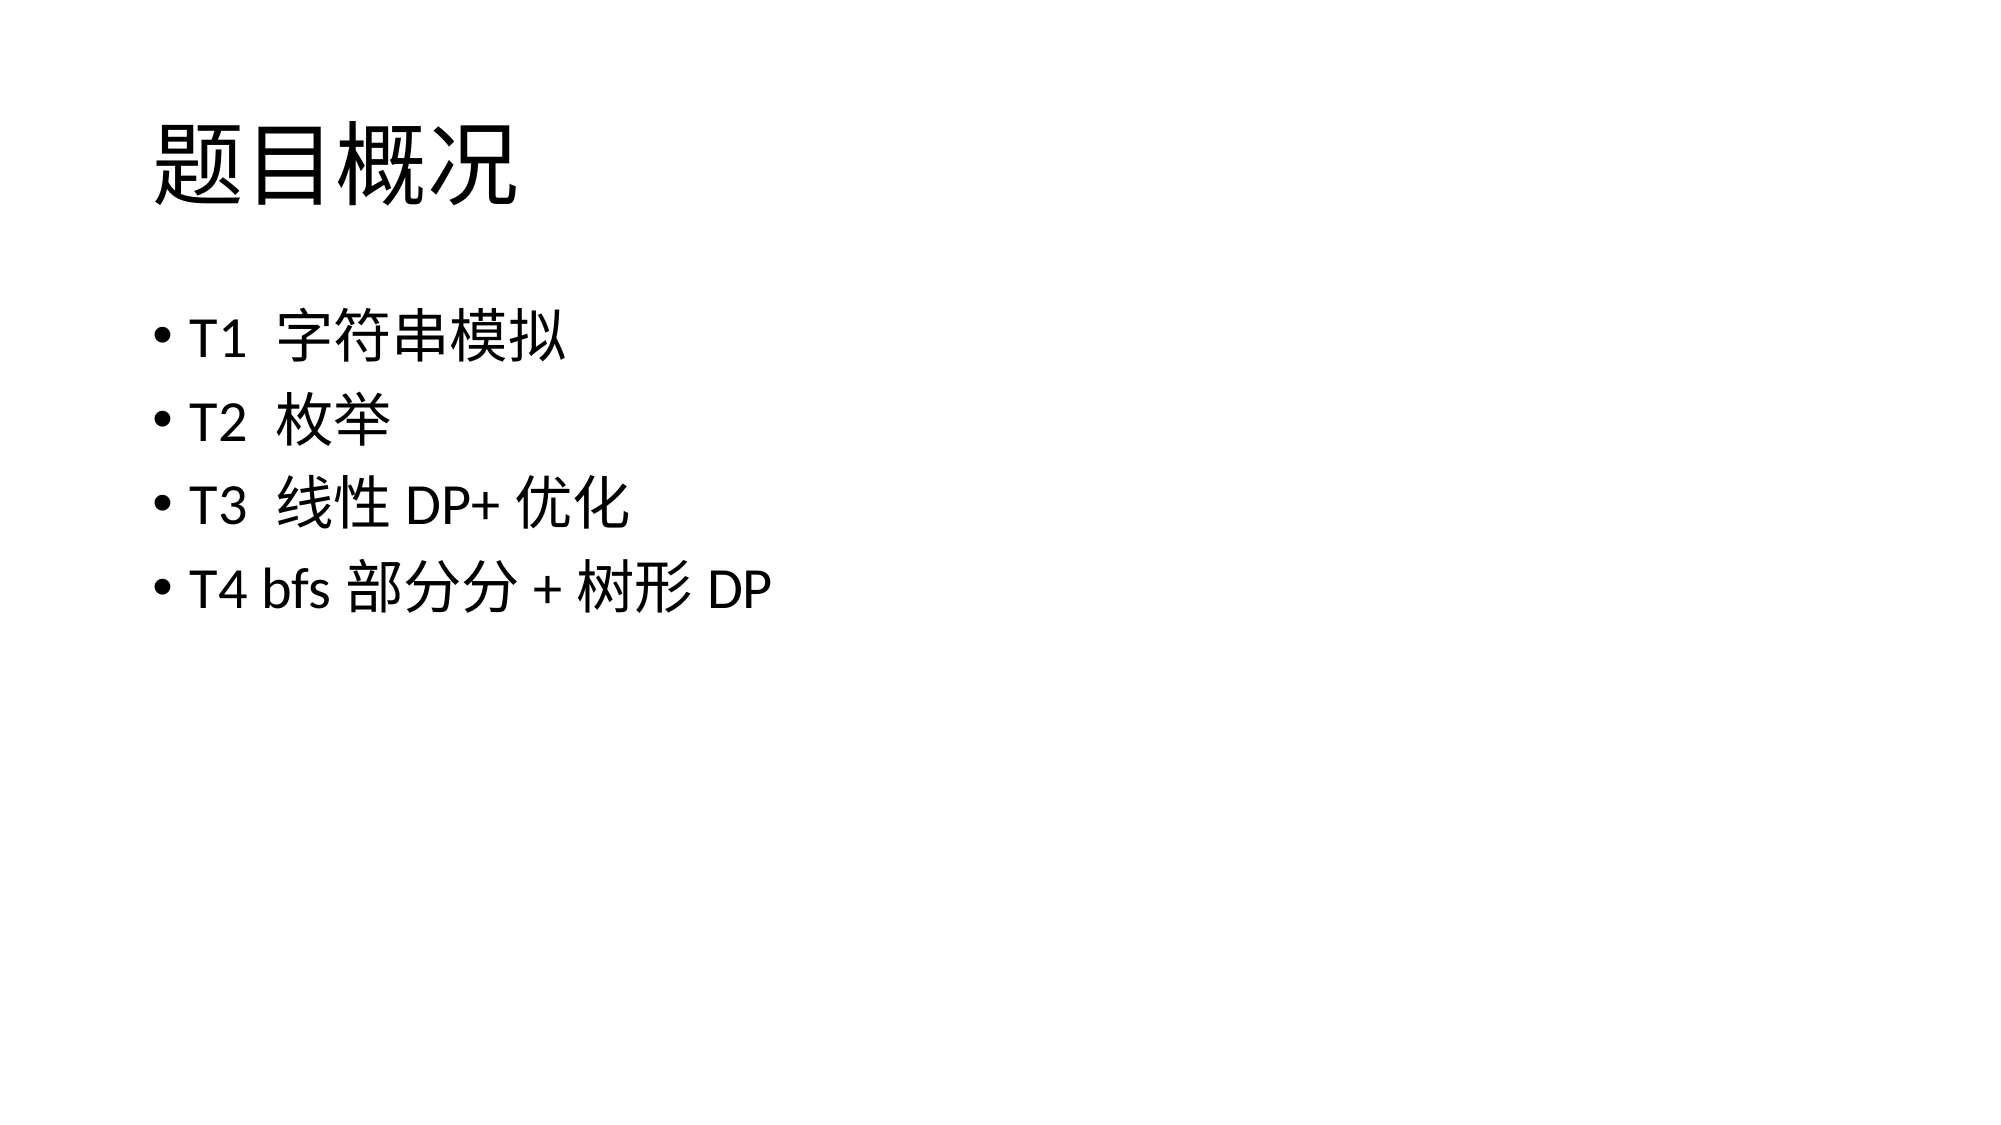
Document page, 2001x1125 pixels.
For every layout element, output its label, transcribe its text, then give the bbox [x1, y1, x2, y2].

list T1 字符串模拟 T2 枚举 T3 线性DP+优化 T4 bfs部分分+树形DP [137, 299, 1863, 1014]
title 题目概况 [137, 59, 1863, 278]
